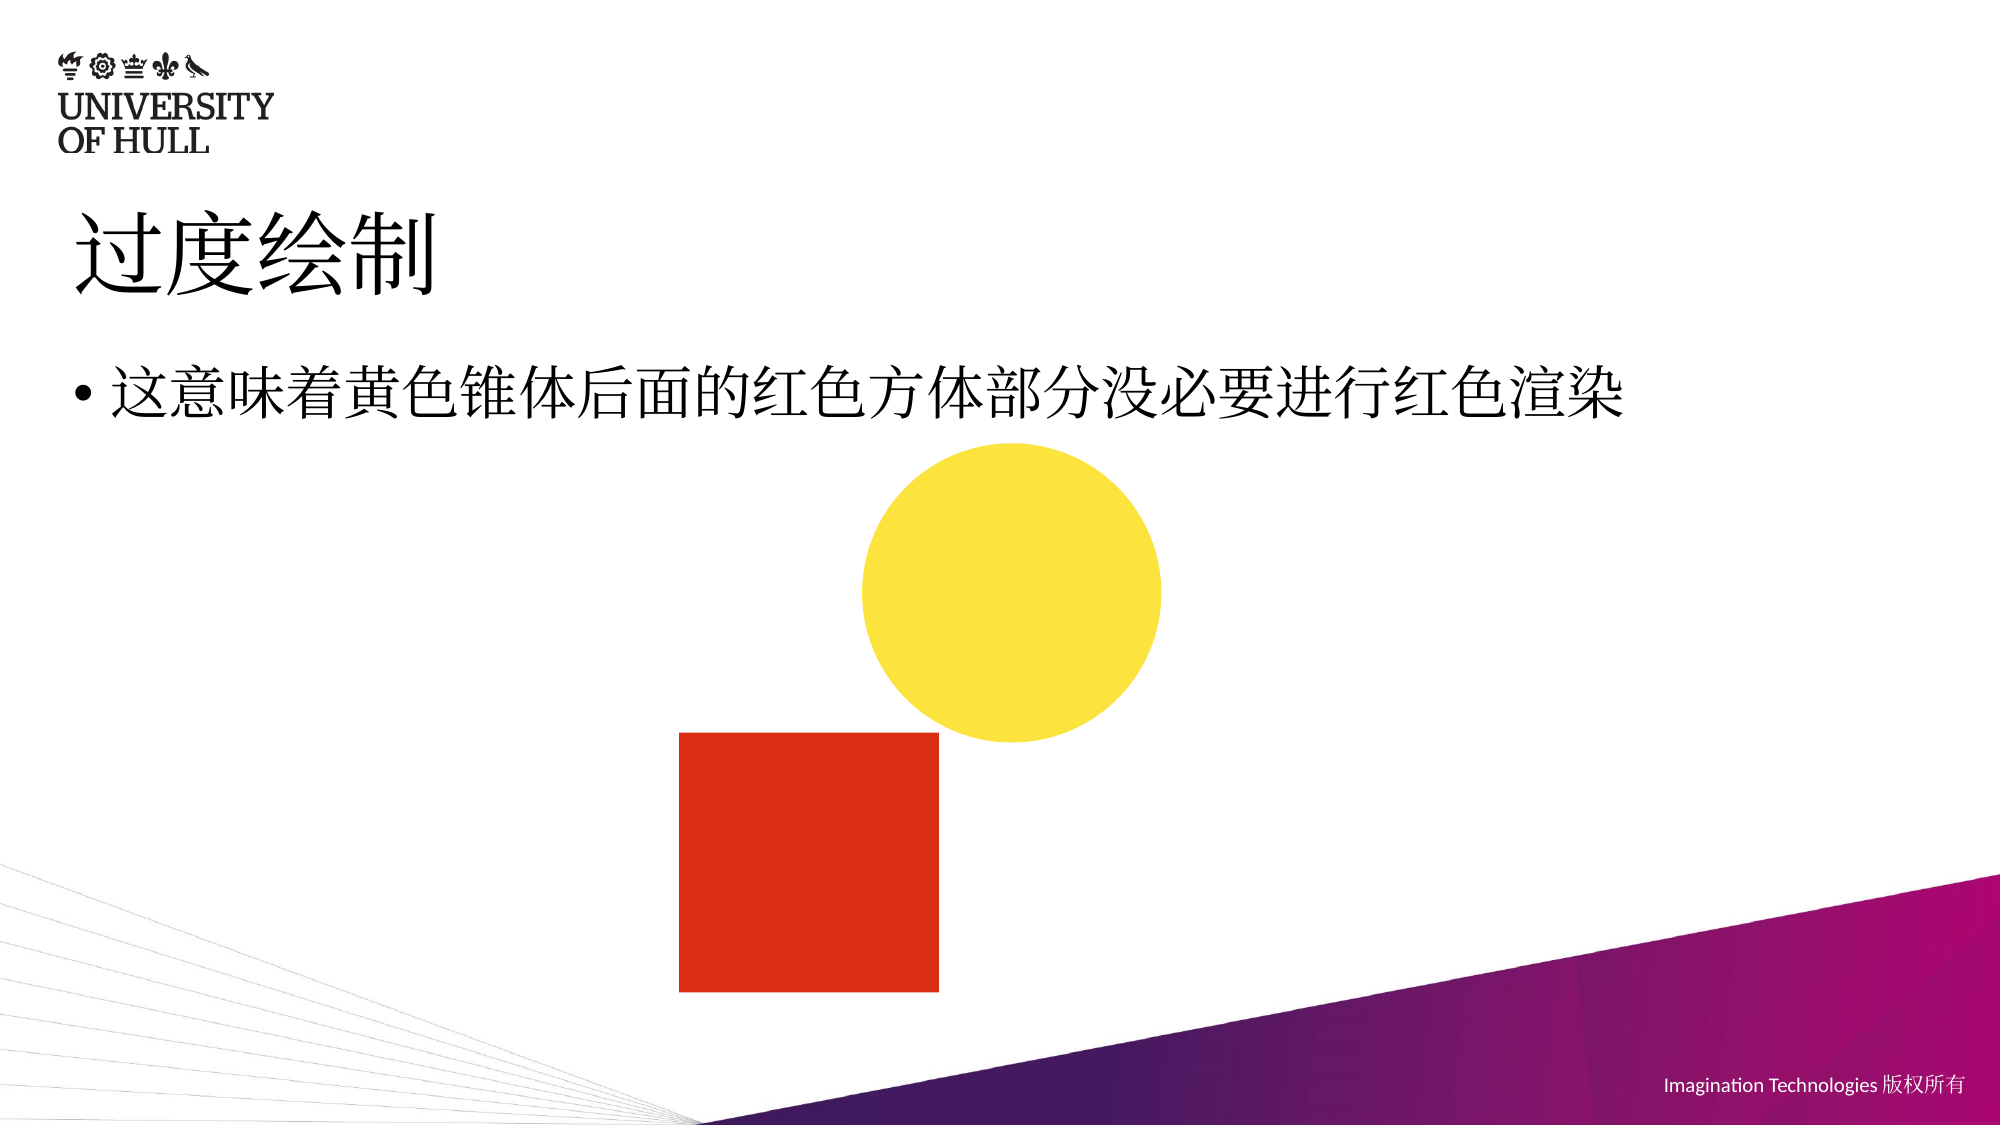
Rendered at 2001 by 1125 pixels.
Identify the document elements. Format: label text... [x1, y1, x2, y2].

title 过度绘制 [57, 178, 1931, 340]
list 这意味着黄色锥体后面的红色方体部分没必要进行红色渲染 [57, 356, 1931, 1074]
picture [0, 0, 2000, 1125]
text_box [678, 732, 939, 993]
text_box [862, 443, 1162, 743]
